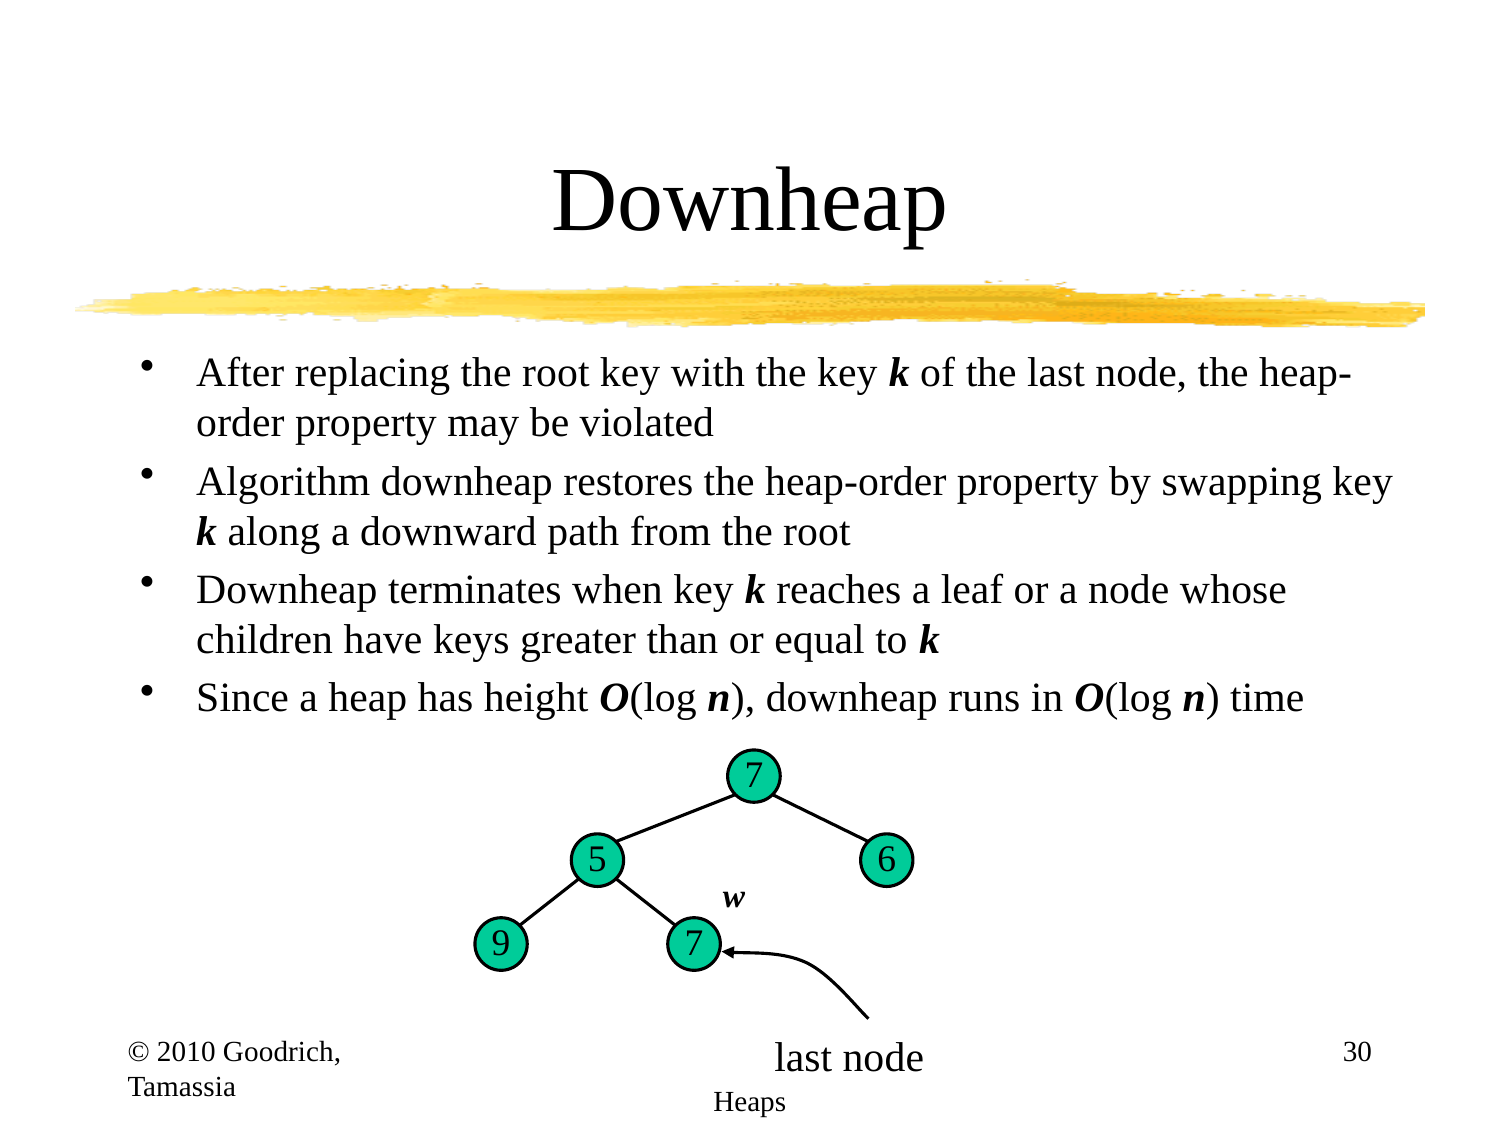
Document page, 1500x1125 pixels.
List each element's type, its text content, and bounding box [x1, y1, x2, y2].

text_box [721, 946, 869, 1019]
text_box last node [759, 1022, 940, 1088]
slide_number © 2010 Goodrich, Tamassia [112, 1024, 426, 1101]
slide_number 30 [1074, 1024, 1388, 1101]
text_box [519, 879, 580, 925]
text_box 5 [571, 833, 624, 887]
text_box 6 [860, 833, 913, 887]
text_box w [708, 867, 761, 922]
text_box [615, 879, 676, 925]
footer Heaps [512, 1074, 988, 1125]
text_box 7 [667, 917, 721, 971]
list After replacing the root key with the key k of the last node, the heap-order property may be violated Algorithm downheap restores the heap-order property by swapping key k along a downward path from the root Downheap terminates when key k reaches a leaf or a node whose children have keys greater than or equal to k Since a heap has height O(log n), downheap runs in O(log n) time [124, 337, 1438, 738]
title Downheap [112, 99, 1388, 288]
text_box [772, 795, 869, 841]
text_box 9 [474, 917, 528, 971]
picture [75, 274, 1425, 338]
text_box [615, 795, 736, 841]
text_box 7 [727, 749, 781, 803]
